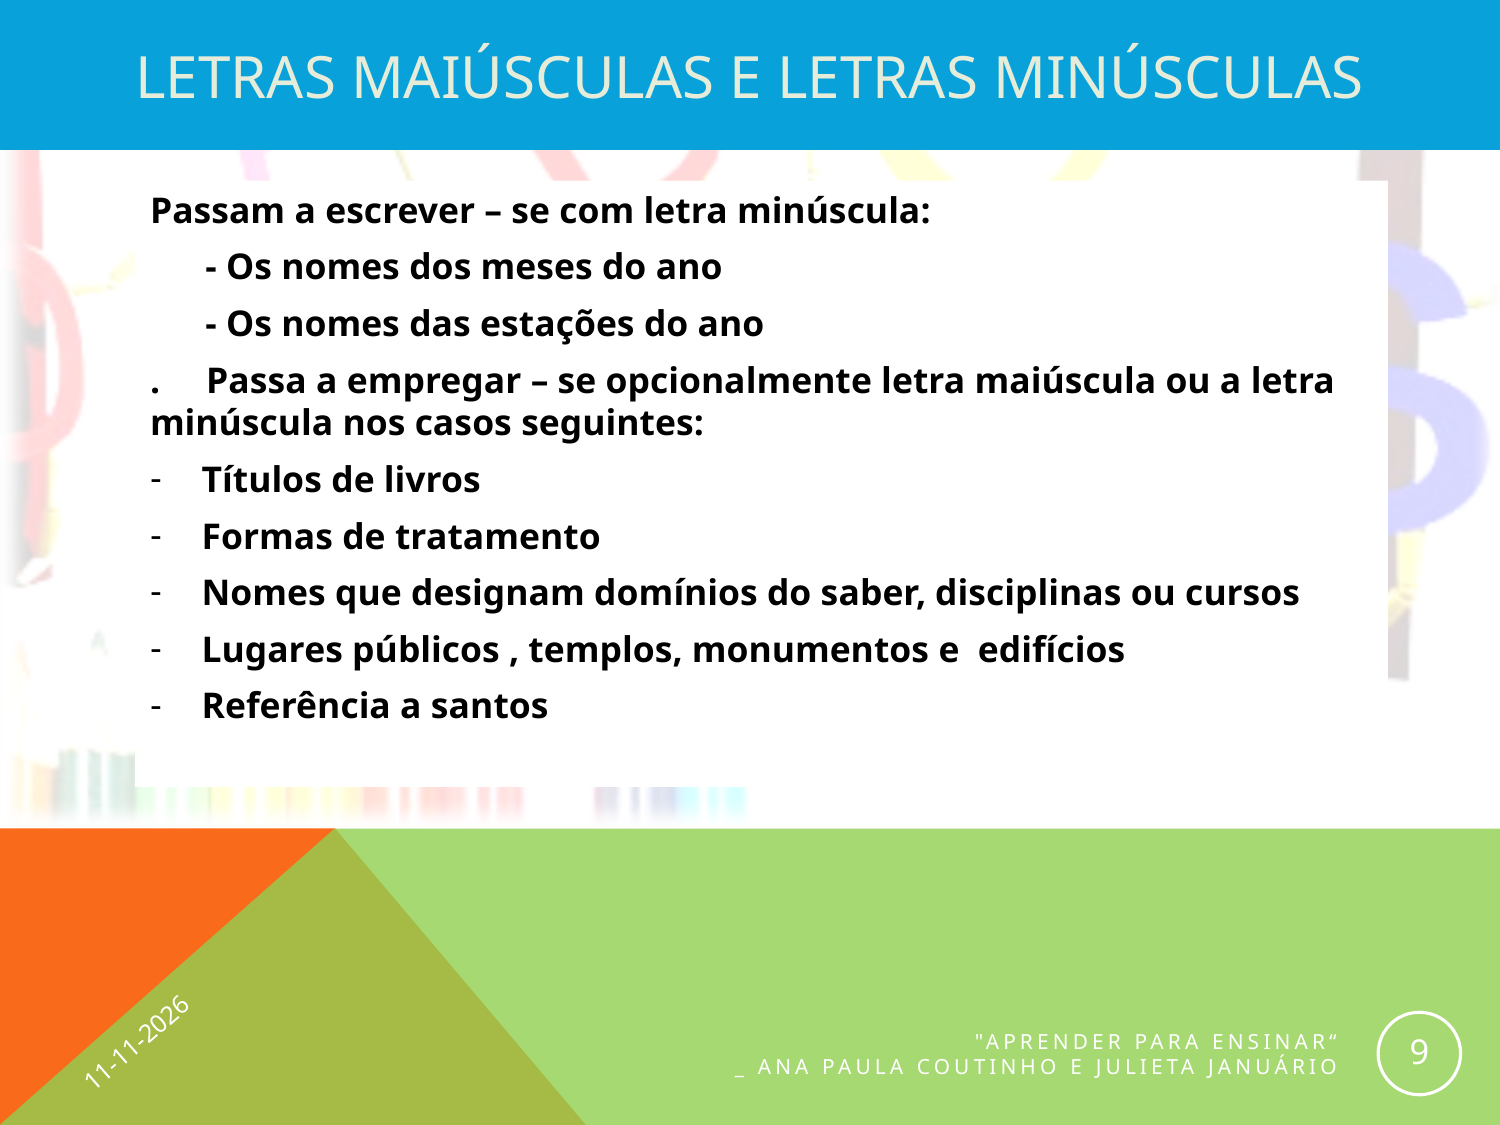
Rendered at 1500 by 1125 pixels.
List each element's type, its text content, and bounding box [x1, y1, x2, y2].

slide_number 9 [1376, 1010, 1463, 1097]
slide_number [65, 849, 357, 1109]
title Letras maiúsculas e Letras minúsculas [0, 0, 1500, 150]
list Passam a escrever – se com letra minúscula: - Os nomes dos meses do ano - Os nomes das estações do ano . Passa a empregar – se opcionalmente letra maiúscula ou a letra minúscula nos casos seguintes: Títulos de livros Formas de tratamento Nomes que designam domínios do saber, disciplinas ou cursos Lugares públicos , templos, monumentos e edifícios Referência a santos [135, 180, 1388, 787]
footer "Aprender para ensinar“ _ Ana Paula Coutinho e Julieta Januário [577, 1031, 1352, 1076]
